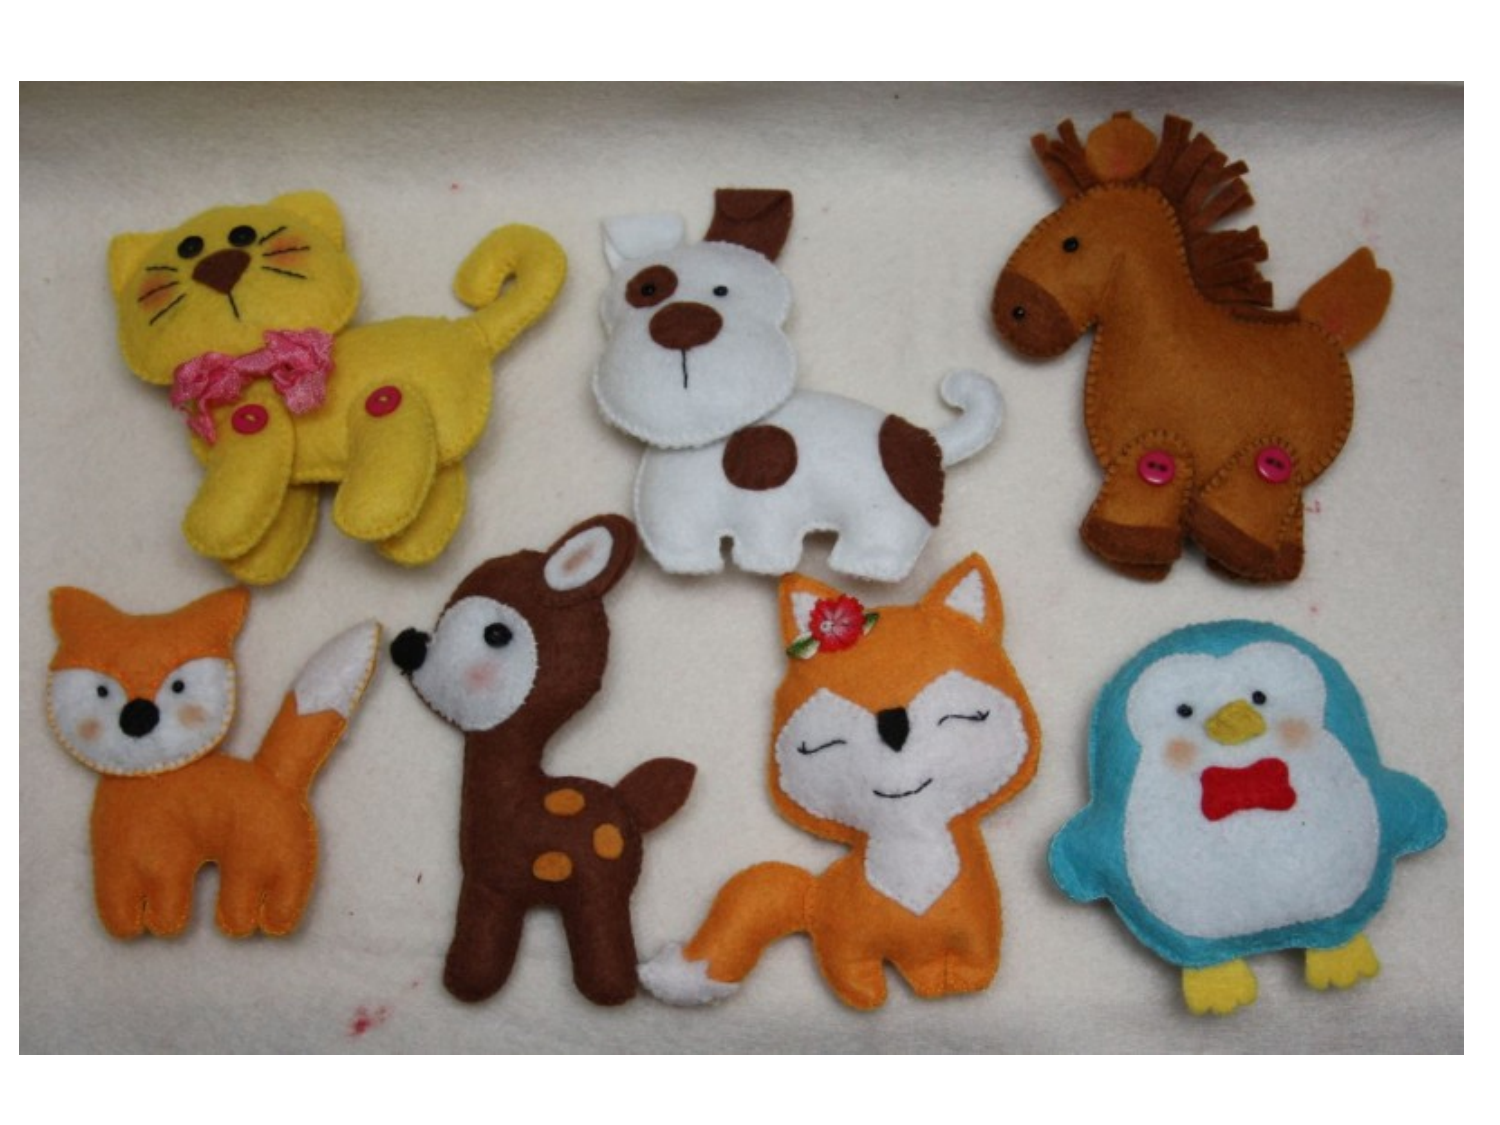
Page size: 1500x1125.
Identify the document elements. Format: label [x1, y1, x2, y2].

picture [19, 81, 1464, 1055]
